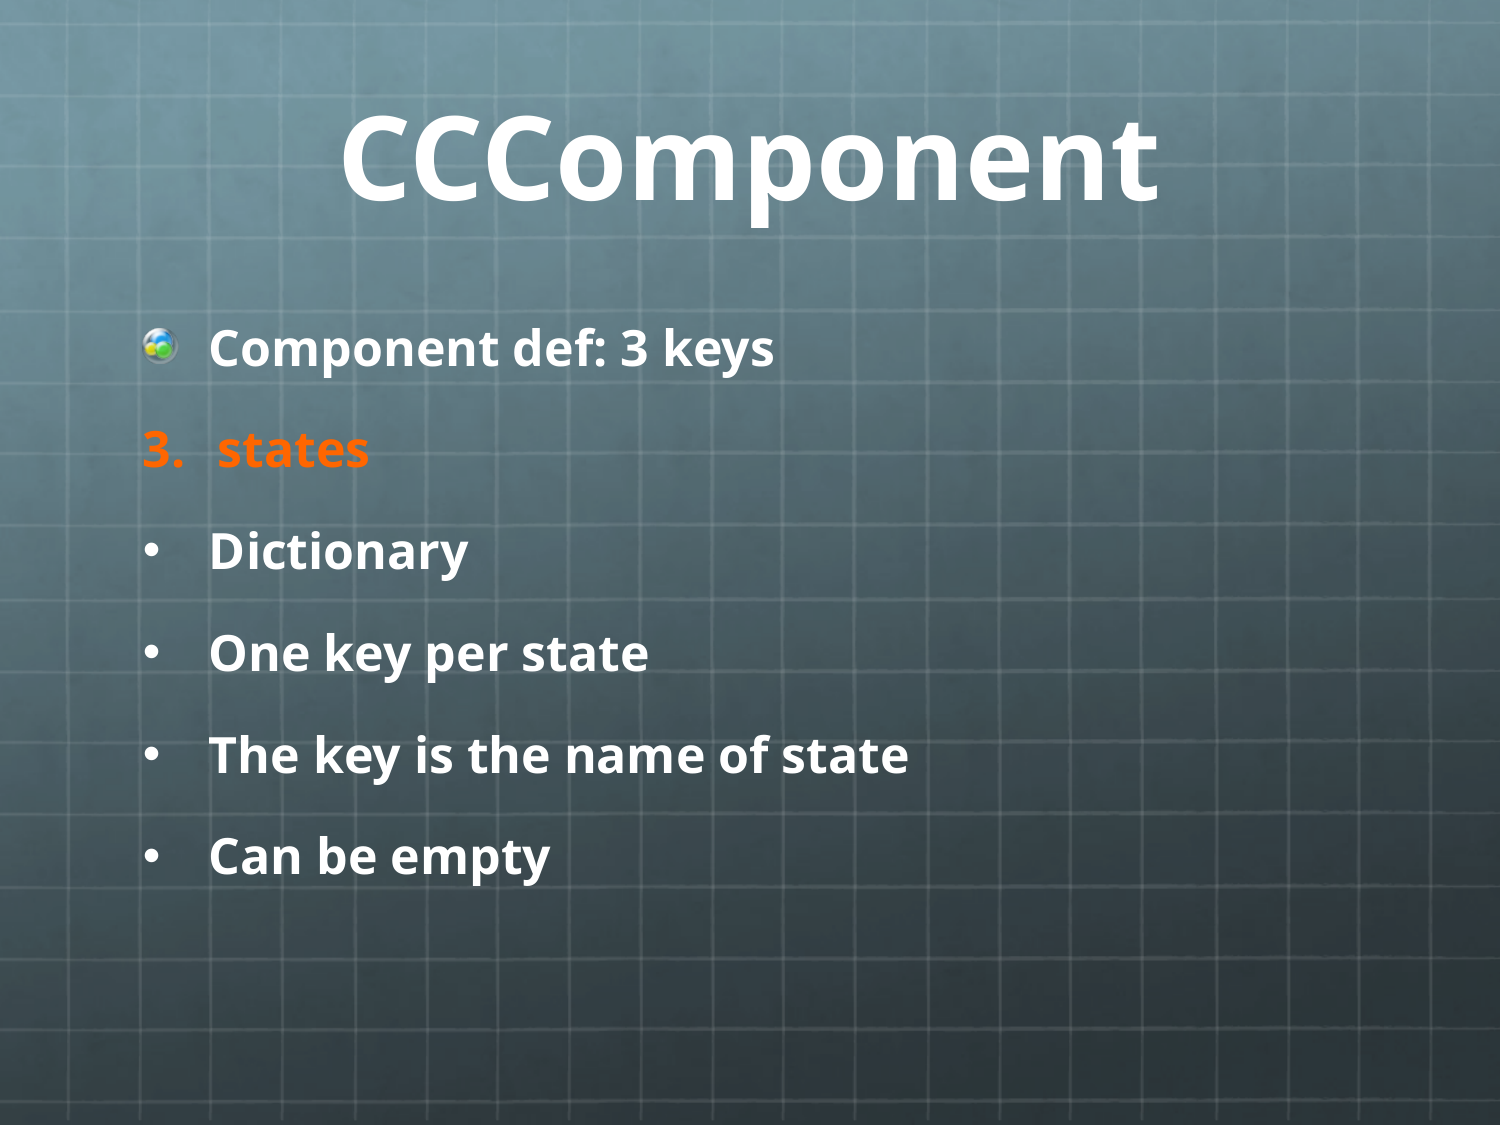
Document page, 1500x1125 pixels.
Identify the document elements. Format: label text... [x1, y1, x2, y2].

picture [0, 0, 1500, 1125]
list Component def: 3 keys states Dictionary One key per state The key is the name of state Can be empty [127, 308, 1372, 1066]
title CCComponent [127, 17, 1372, 289]
